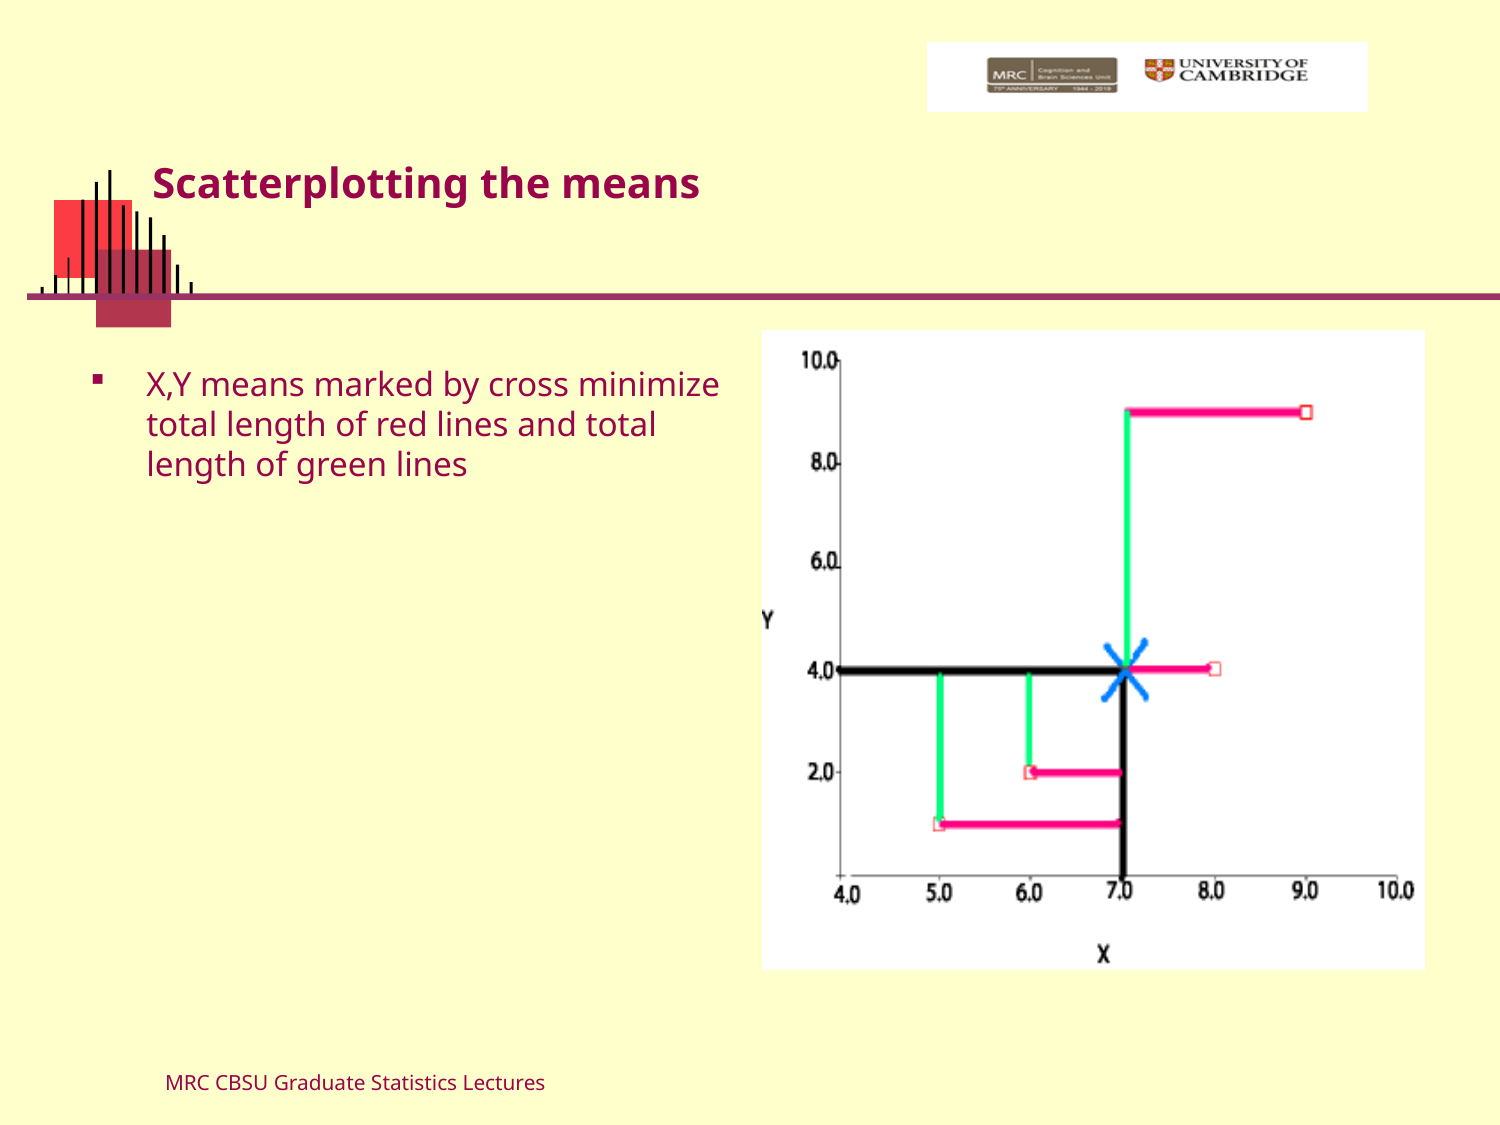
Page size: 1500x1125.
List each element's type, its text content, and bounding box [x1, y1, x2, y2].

picture [927, 42, 1368, 112]
title Scatterplotting the means [137, 137, 988, 233]
footer MRC CBSU Graduate Statistics Lectures [149, 1062, 988, 1101]
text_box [762, 330, 1426, 970]
list X,Y means marked by cross minimize total length of red lines and total length of green lines [75, 262, 738, 1038]
